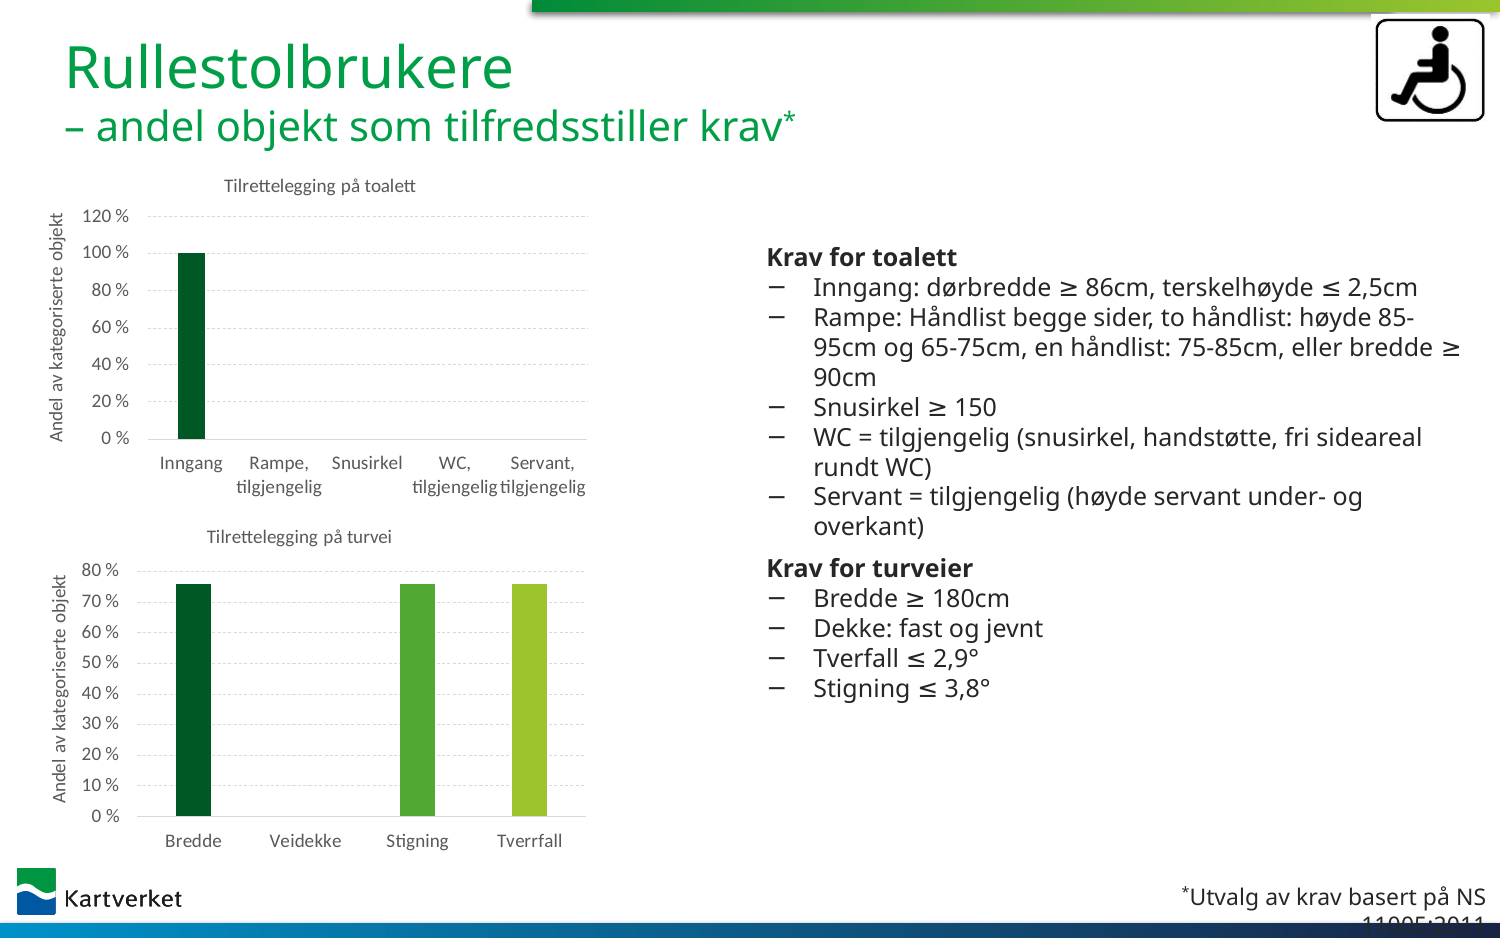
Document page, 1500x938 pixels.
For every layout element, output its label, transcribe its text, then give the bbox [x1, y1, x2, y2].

picture [41, 520, 597, 859]
text_box Krav for toalett Inngang: dørbredde ≥ 86cm, terskelhøyde ≤ 2,5cm Rampe: Håndlist begge sider, to håndlist: høyde 85-95cm og 65-75cm, en håndlist: 75-85cm, eller bredde ≥ 90cm Snusirkel ≥ 150 WC = tilgjengelig (snusirkel, handstøtte, fri sideareal rundt WC) Servant = tilgjengelig (høyde servant under- og overkant) [751, 234, 1483, 545]
text_box Krav for turveier Bredde ≥ 180cm Dekke: fast og jevnt Tverfall ≤ 2,9° Stigning ≤ 3,8° [751, 545, 1483, 710]
picture [41, 166, 598, 505]
picture [1371, 13, 1491, 127]
text_box *Utvalg av krav basert på NS 11005:2011 [1068, 873, 1500, 938]
text_box Rullestolbrukere – andel objekt som tilfredsstiller krav* [49, 14, 1431, 158]
